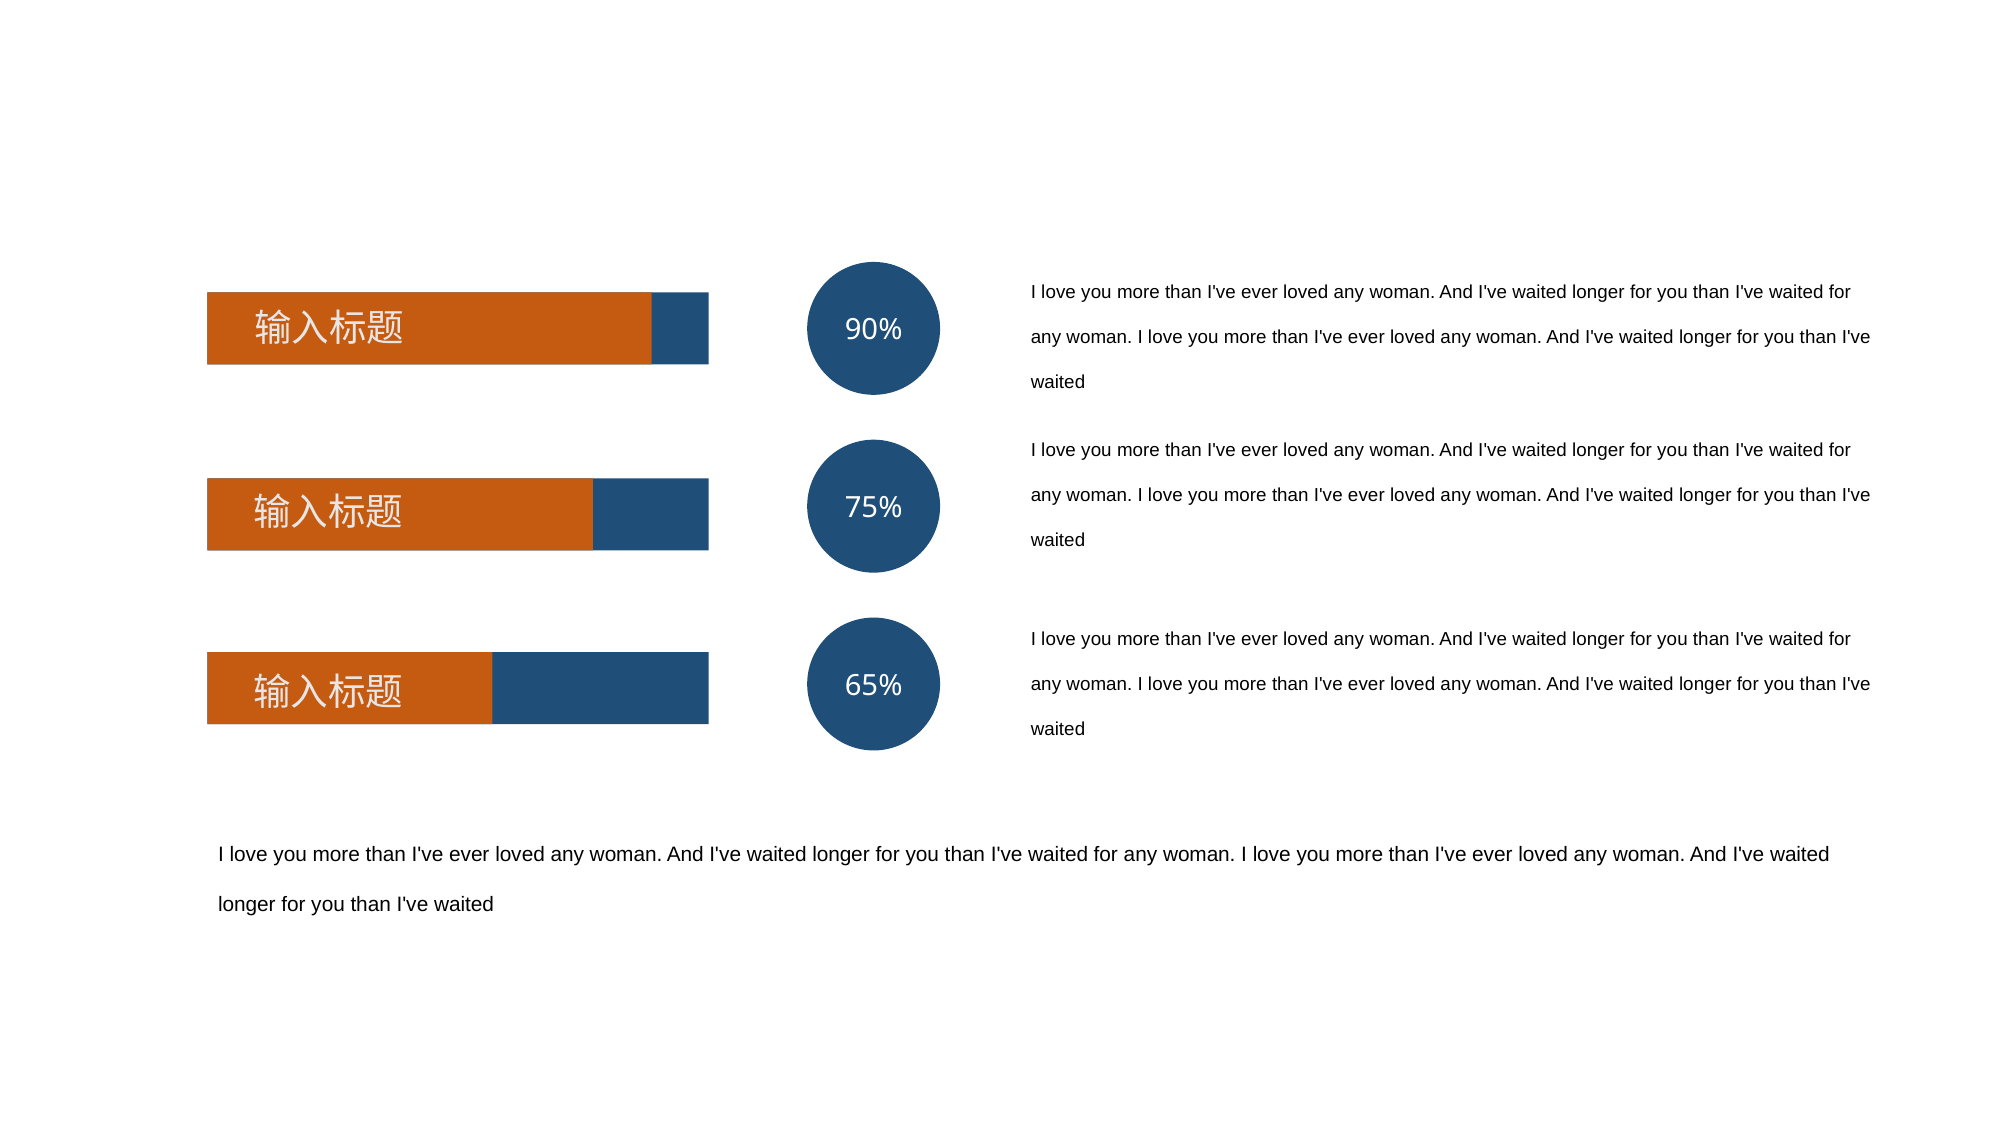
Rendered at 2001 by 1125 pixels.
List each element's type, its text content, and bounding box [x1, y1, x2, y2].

text_box [653, 291, 710, 365]
text_box 输入标题 [239, 296, 548, 365]
text_box [206, 477, 594, 551]
text_box I love you more than I've ever loved any woman. And I've waited longer for you than I've waited for any woman. I love you more than I've ever loved any woman. And I've waited longer for you than I've waited [1016, 408, 1888, 559]
text_box I love you more than I've ever loved any woman. And I've waited longer for you than I've waited for any woman. I love you more than I've ever loved any woman. And I've waited longer for you than I've waited [1016, 596, 1888, 747]
text_box [594, 477, 710, 551]
text_box I love you more than I've ever loved any woman. And I've waited longer for you than I've waited for any woman. I love you more than I've ever loved any woman. And I've waited longer for you than I've waited [1016, 250, 1888, 400]
text_box [206, 651, 493, 725]
text_box [493, 651, 710, 725]
text_box 65% [806, 616, 942, 752]
text_box [206, 291, 653, 365]
text_box 90% [806, 260, 942, 396]
text_box 输入标题 [238, 660, 547, 728]
text_box 输入标题 [238, 480, 547, 549]
text_box 75% [806, 438, 942, 574]
text_box I love you more than I've ever loved any woman. And I've waited longer for you than I've waited for any woman. I love you more than I've ever loved any woman. And I've waited longer for you than I've waited [203, 808, 1869, 923]
